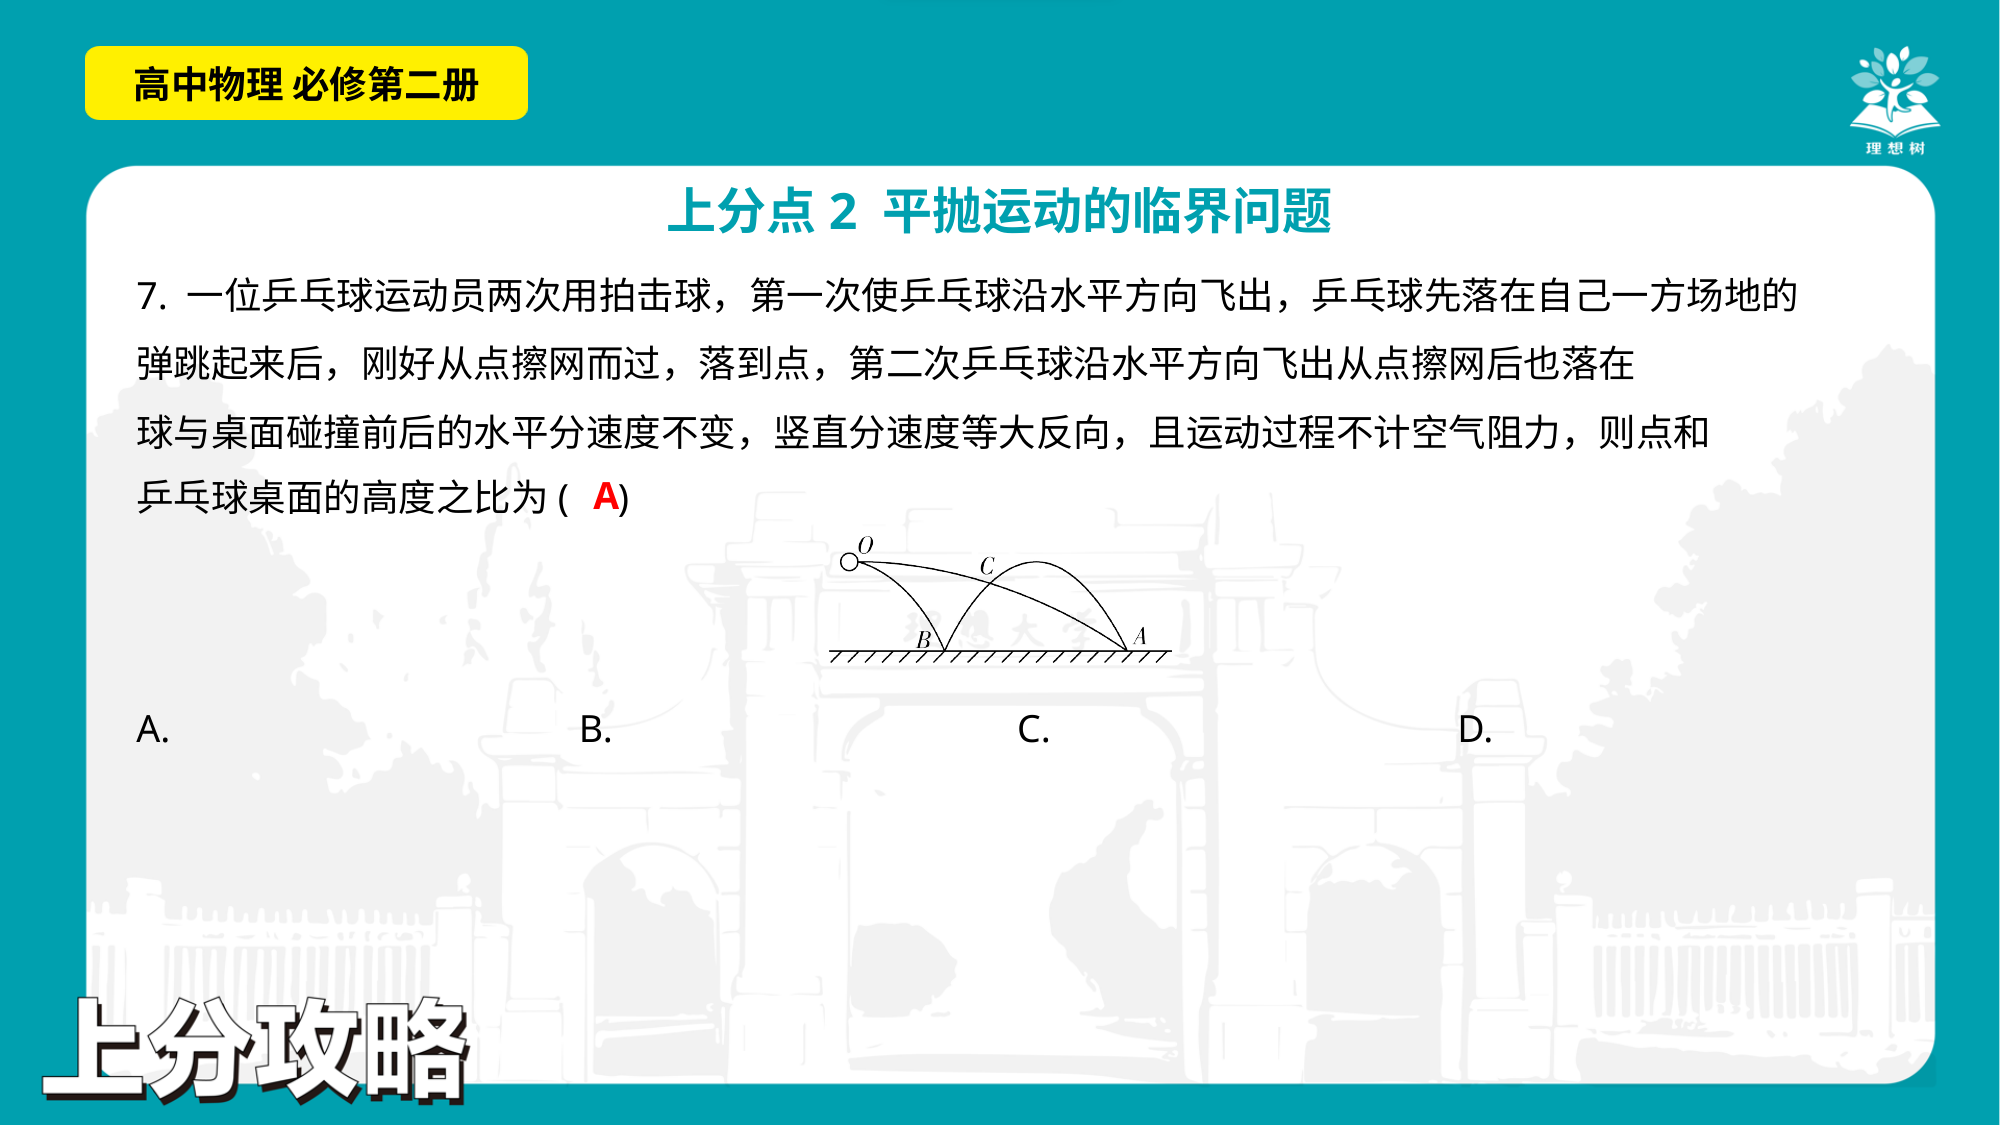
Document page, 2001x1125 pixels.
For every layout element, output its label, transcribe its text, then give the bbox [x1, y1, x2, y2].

text_box A [579, 452, 634, 511]
picture [0, 0, 2000, 1125]
